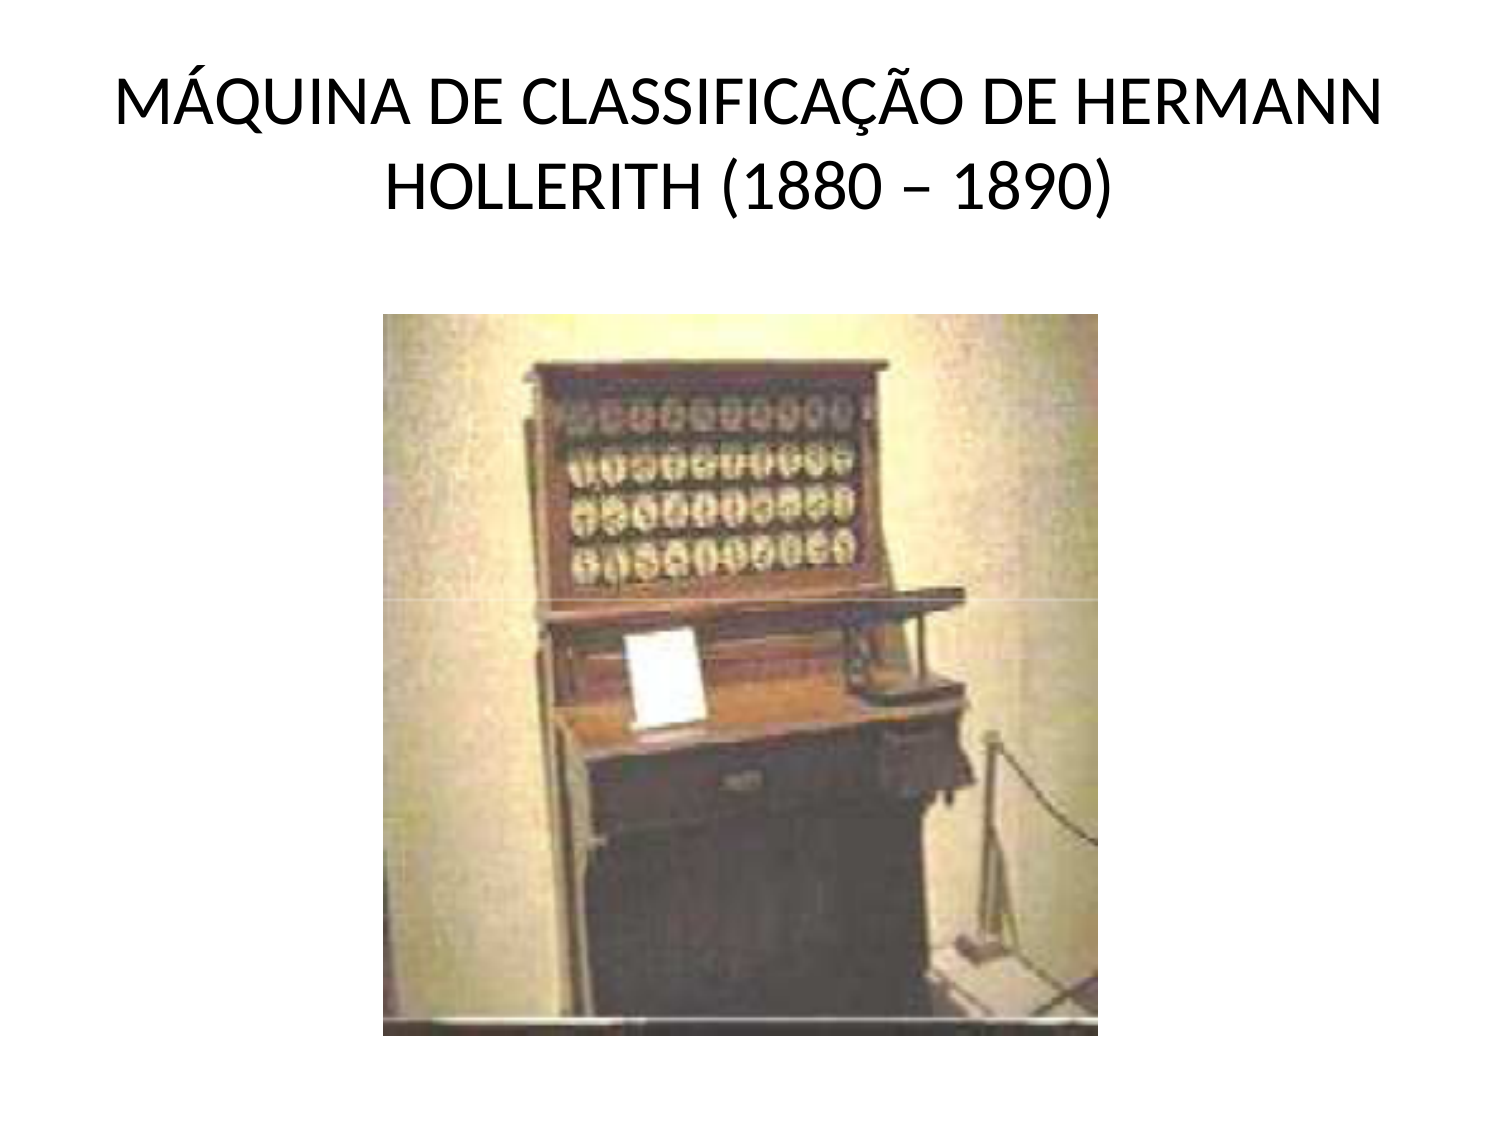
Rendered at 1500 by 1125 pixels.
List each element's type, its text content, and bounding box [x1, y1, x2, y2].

picture [383, 314, 1098, 1037]
title MÁQUINA DE CLASSIFICAÇÃO DE HERMANN HOLLERITH (1880 – 1890) [75, 45, 1425, 233]
